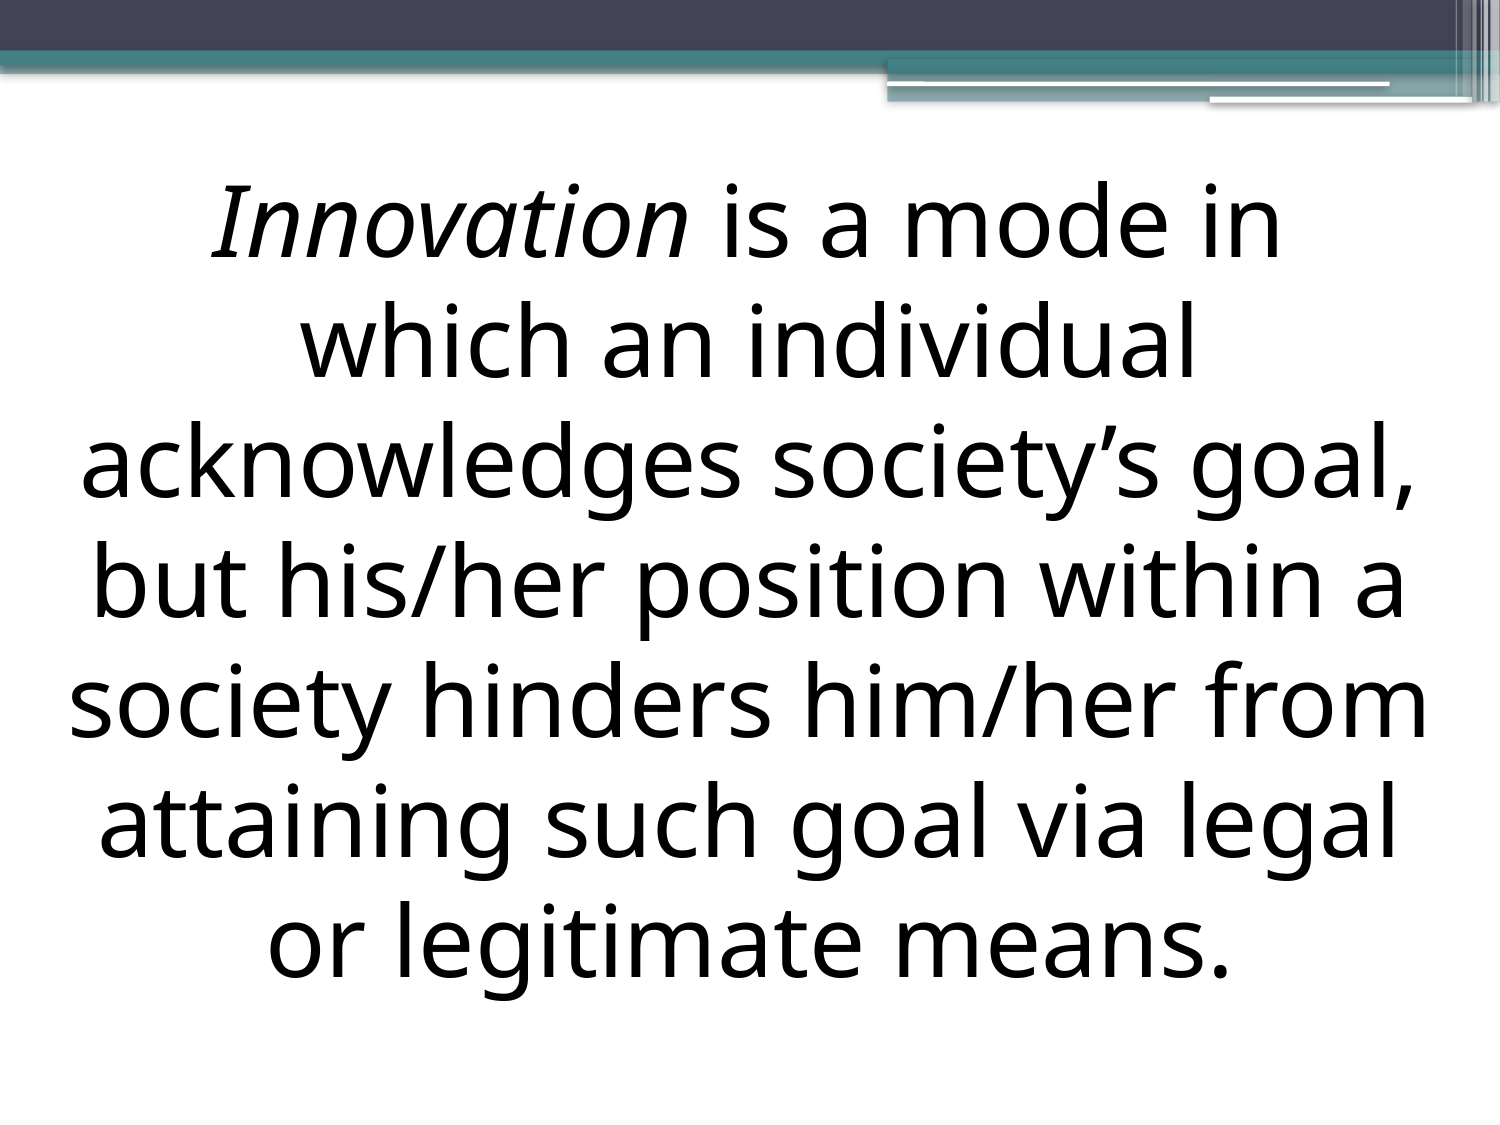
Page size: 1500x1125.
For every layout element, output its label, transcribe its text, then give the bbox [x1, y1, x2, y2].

text_box Innovation is a mode in which an individual acknowledges society’s goal, but his/her position within a society hinders him/her from attaining such goal via legal or legitimate means. [50, 149, 1450, 1005]
